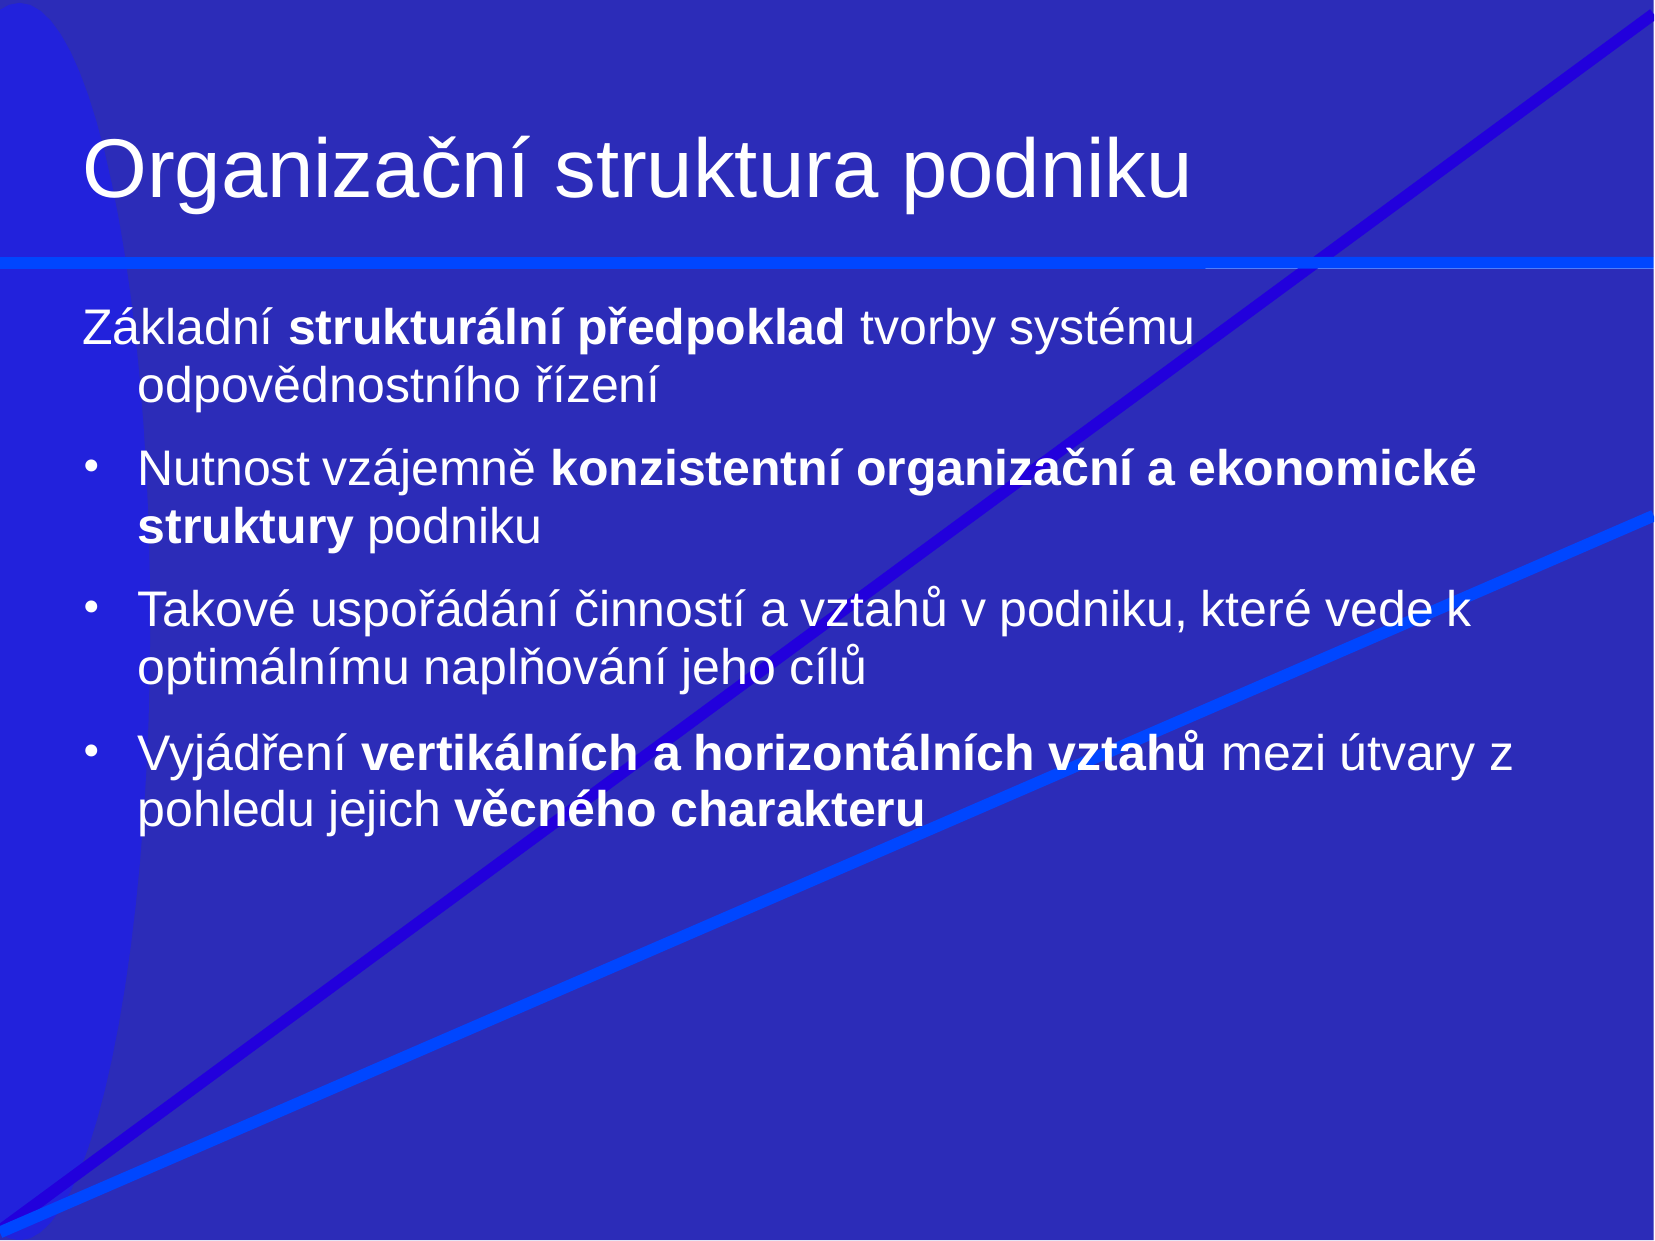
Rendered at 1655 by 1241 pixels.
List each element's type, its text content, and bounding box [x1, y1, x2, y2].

text_box Základní strukturální předpoklad tvorby systému odpovědnostního řízení Nutnost vzájemně konzistentní organizační a ekonomické struktury podniku Takové uspořádání činností a vztahů v podniku, které vede k optimálnímu naplňování jeho cílů Vyjádření vertikálních a horizontálních vztahů mezi útvary z pohledu jejich věcného charakteru [80, 296, 1519, 837]
title Organizační struktura podniku [80, 64, 1574, 321]
